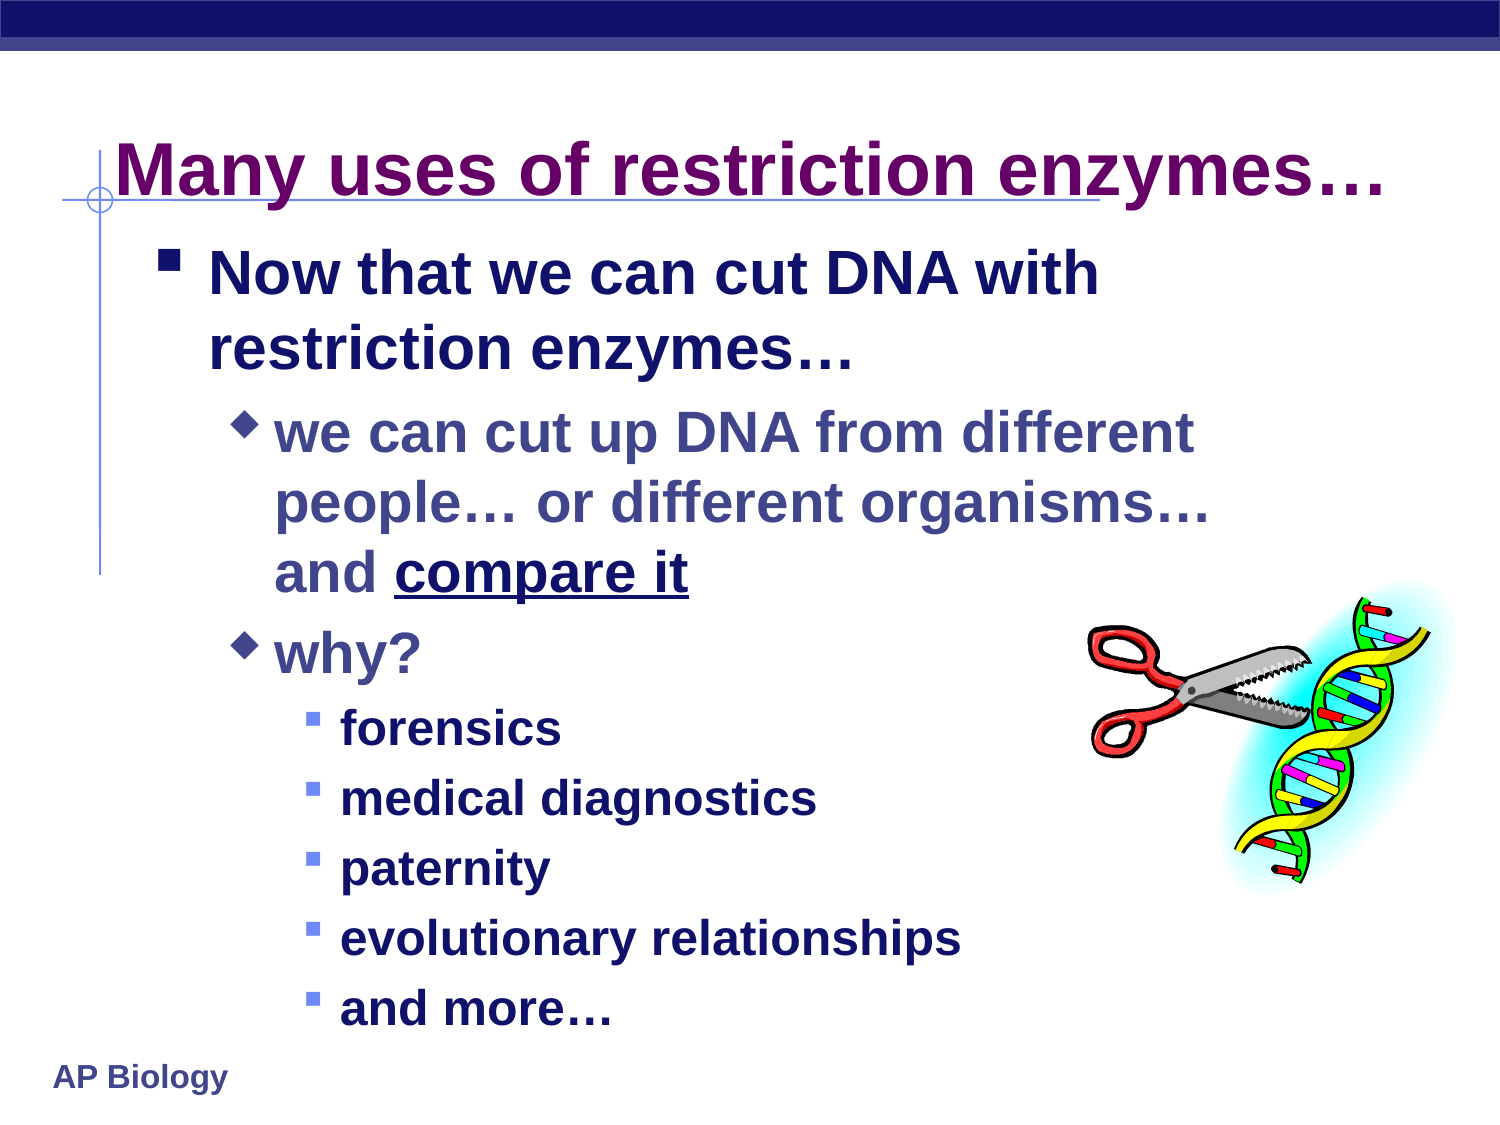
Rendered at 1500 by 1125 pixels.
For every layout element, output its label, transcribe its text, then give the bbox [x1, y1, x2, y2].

list Now that we can cut DNA with restriction enzymes… we can cut up DNA from different people… or different organisms… and compare it why? forensics medical diagnostics paternity evolutionary relationships and more… [137, 224, 1413, 1075]
picture [1087, 624, 1500, 850]
title Many uses of restriction enzymes… [99, 112, 1463, 238]
